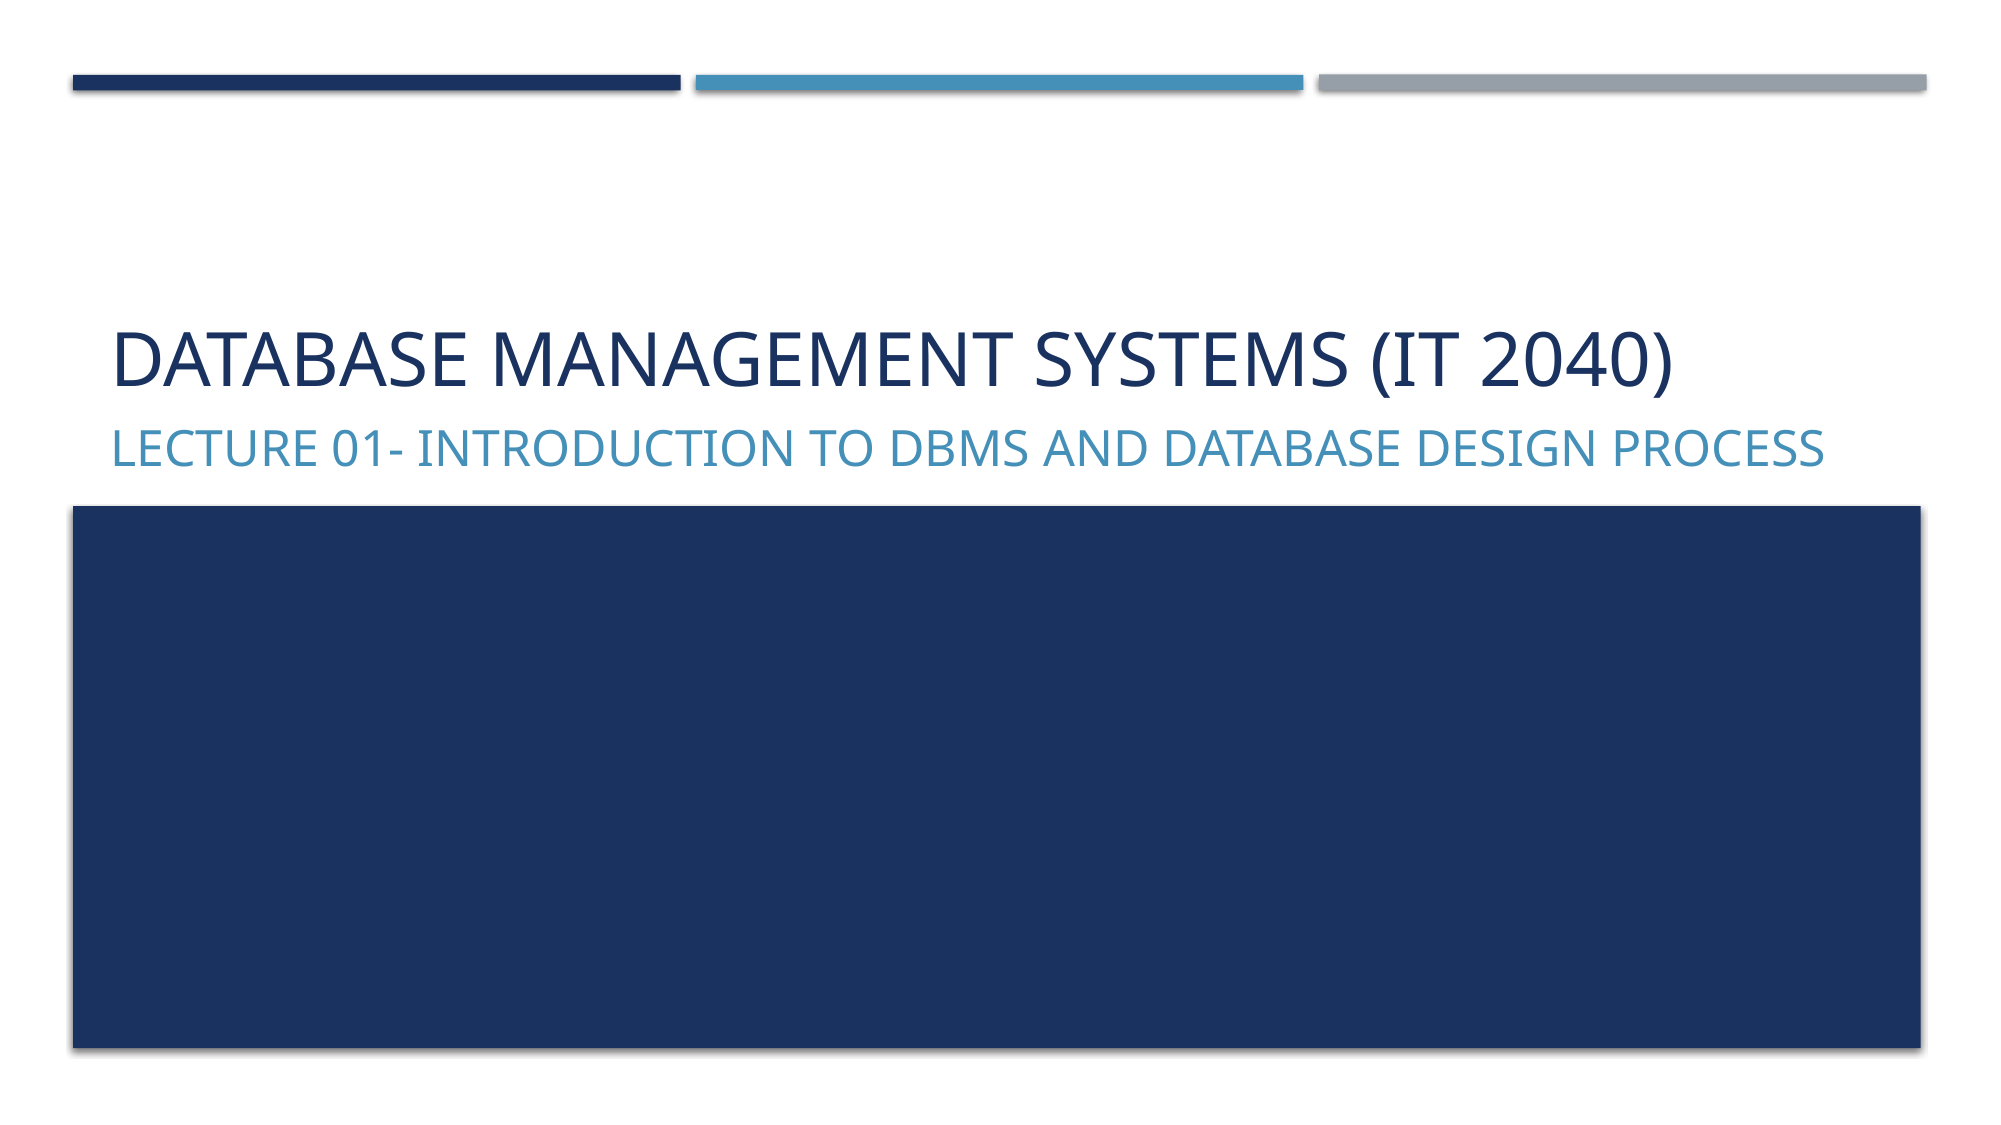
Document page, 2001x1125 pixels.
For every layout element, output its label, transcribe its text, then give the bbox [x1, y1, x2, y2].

subtitle Lecture 01- Introduction to dbms and database design process [95, 409, 1899, 507]
title Database management systems (it 2040) [95, 167, 1899, 409]
